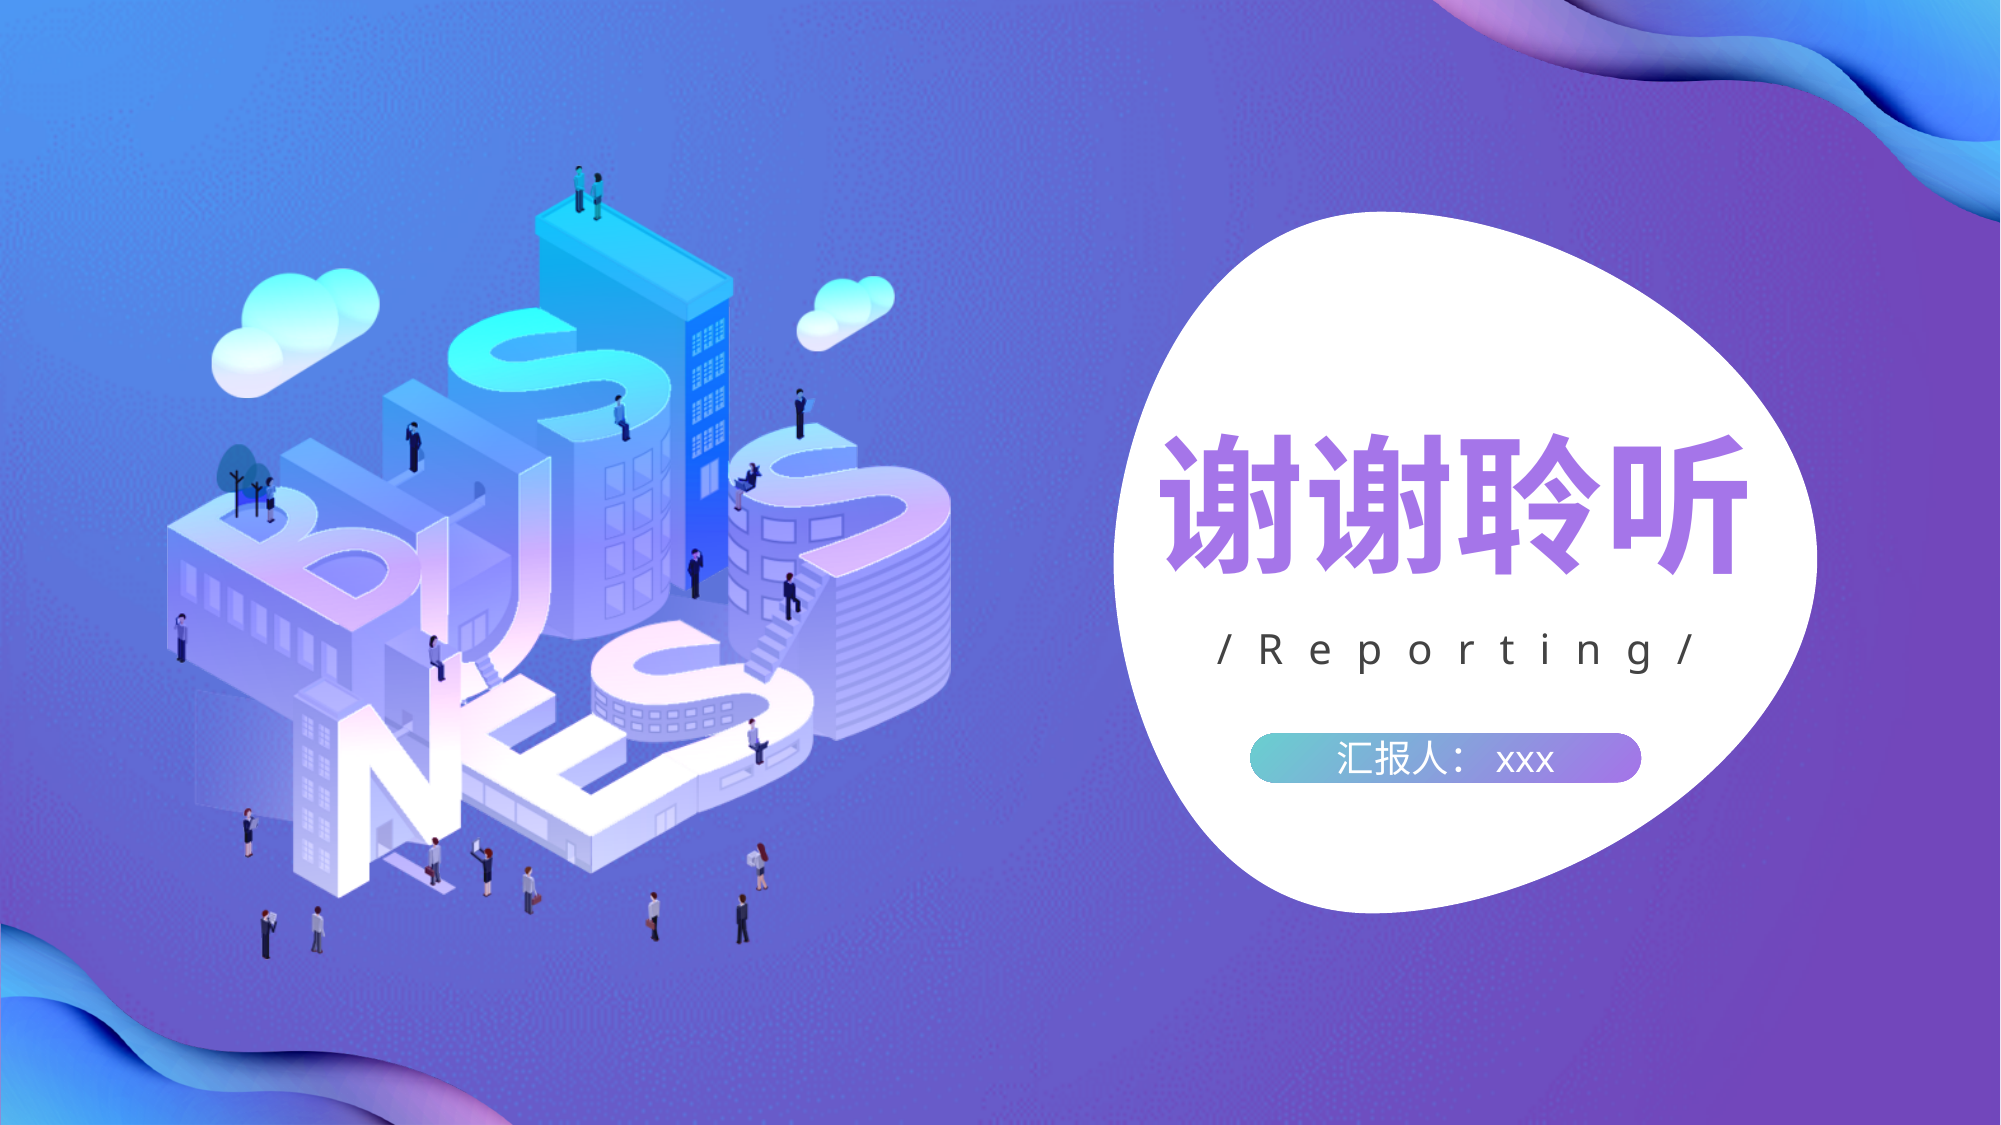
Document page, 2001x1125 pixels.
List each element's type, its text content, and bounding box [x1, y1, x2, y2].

picture [0, 0, 2001, 1125]
text_box [1565, 251, 1764, 403]
text_box [1565, 681, 1785, 870]
text_box 谢谢聆听 [1565, 403, 1793, 599]
text_box [1565, 452, 1819, 615]
text_box 汇报人：xxx [1565, 732, 1643, 784]
text_box /Reporting/ [1565, 615, 1955, 681]
